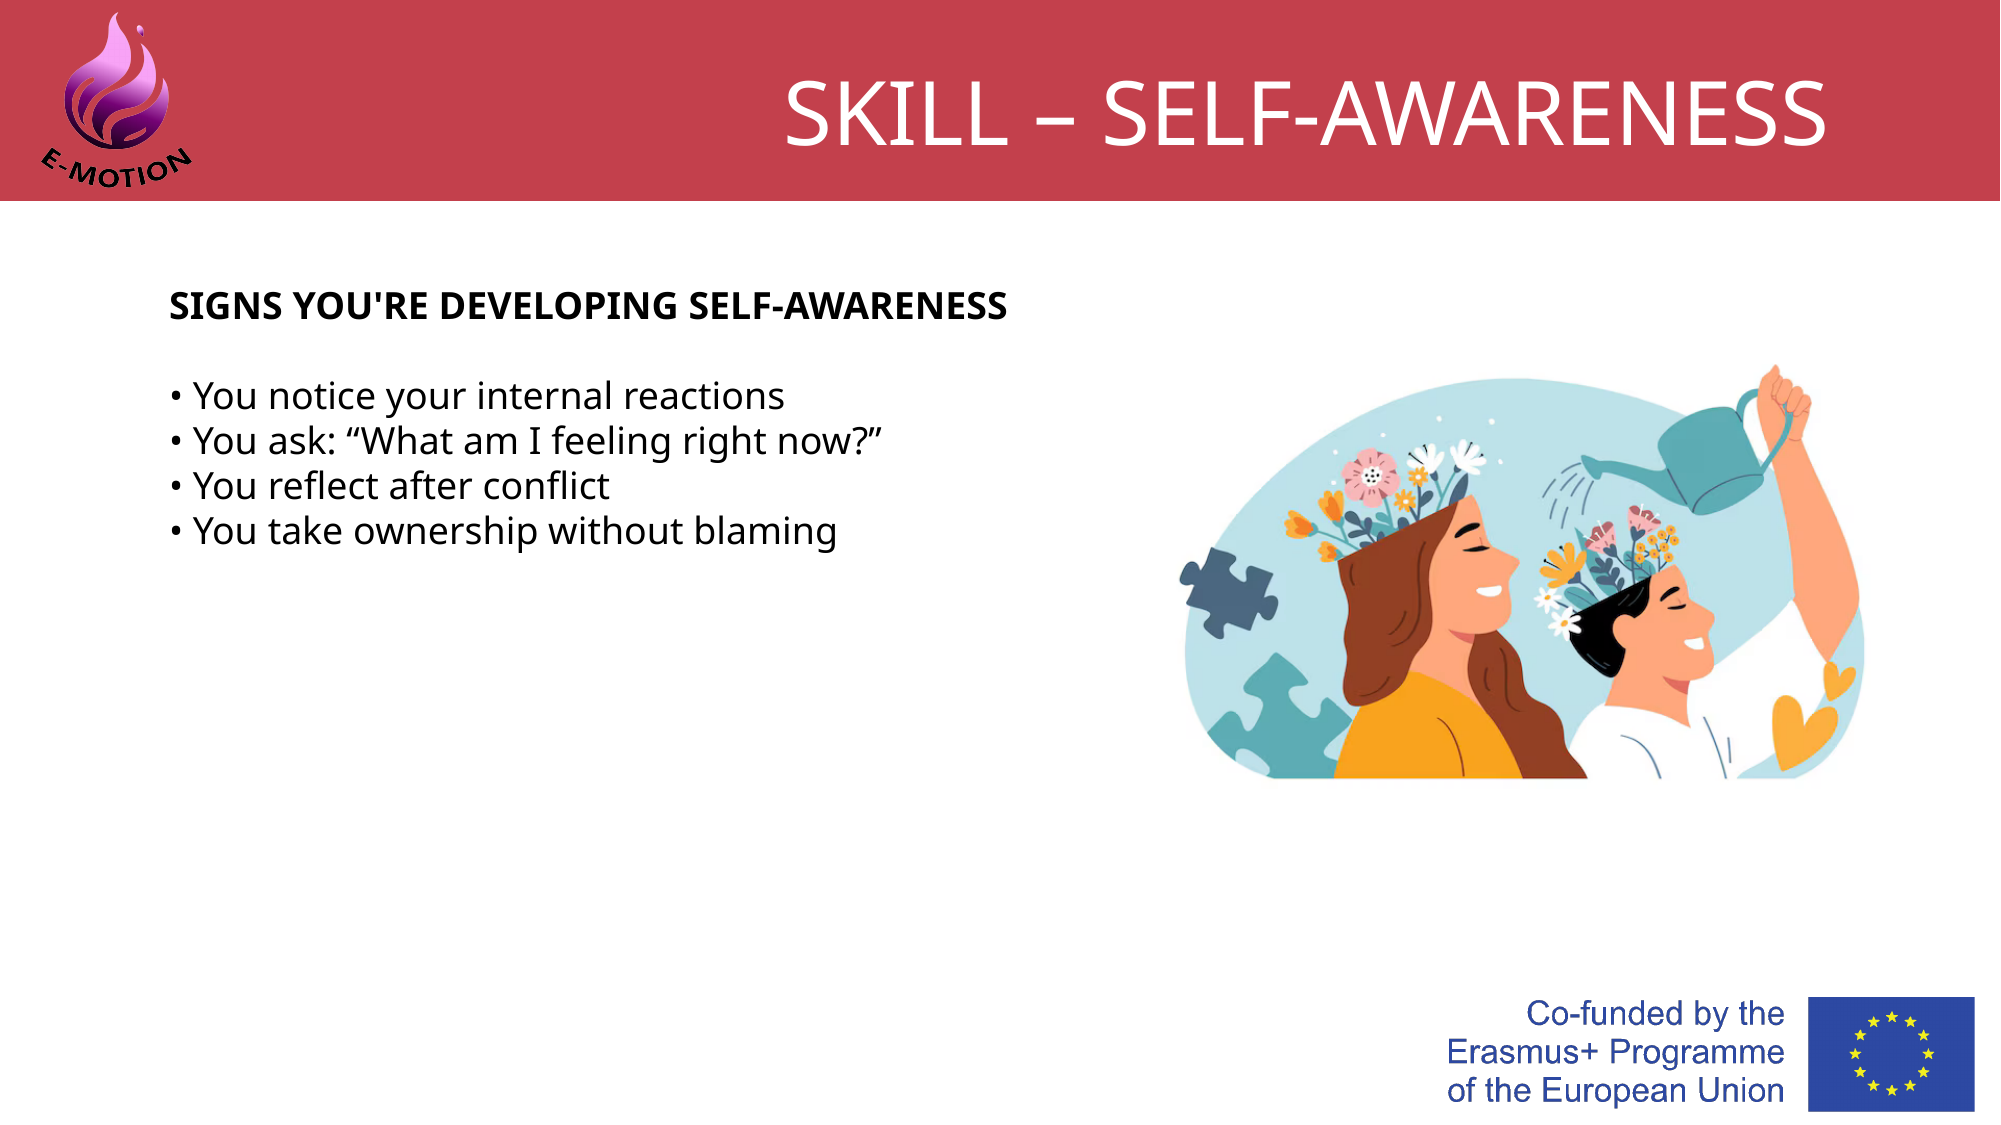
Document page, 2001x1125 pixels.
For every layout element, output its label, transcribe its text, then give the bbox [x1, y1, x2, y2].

text_box SIGNS YOU'RE DEVELOPING SELF-AWARENESS • You notice your internal reactions • You ask: “What am I feeling right now?” • You reflect after conflict • You take ownership without blaming [154, 274, 1167, 560]
picture [1396, 995, 1975, 1116]
text_box SKILL – SELF-AWARENESS [587, 48, 1846, 304]
picture [1136, 305, 1908, 819]
picture [0, 0, 253, 247]
